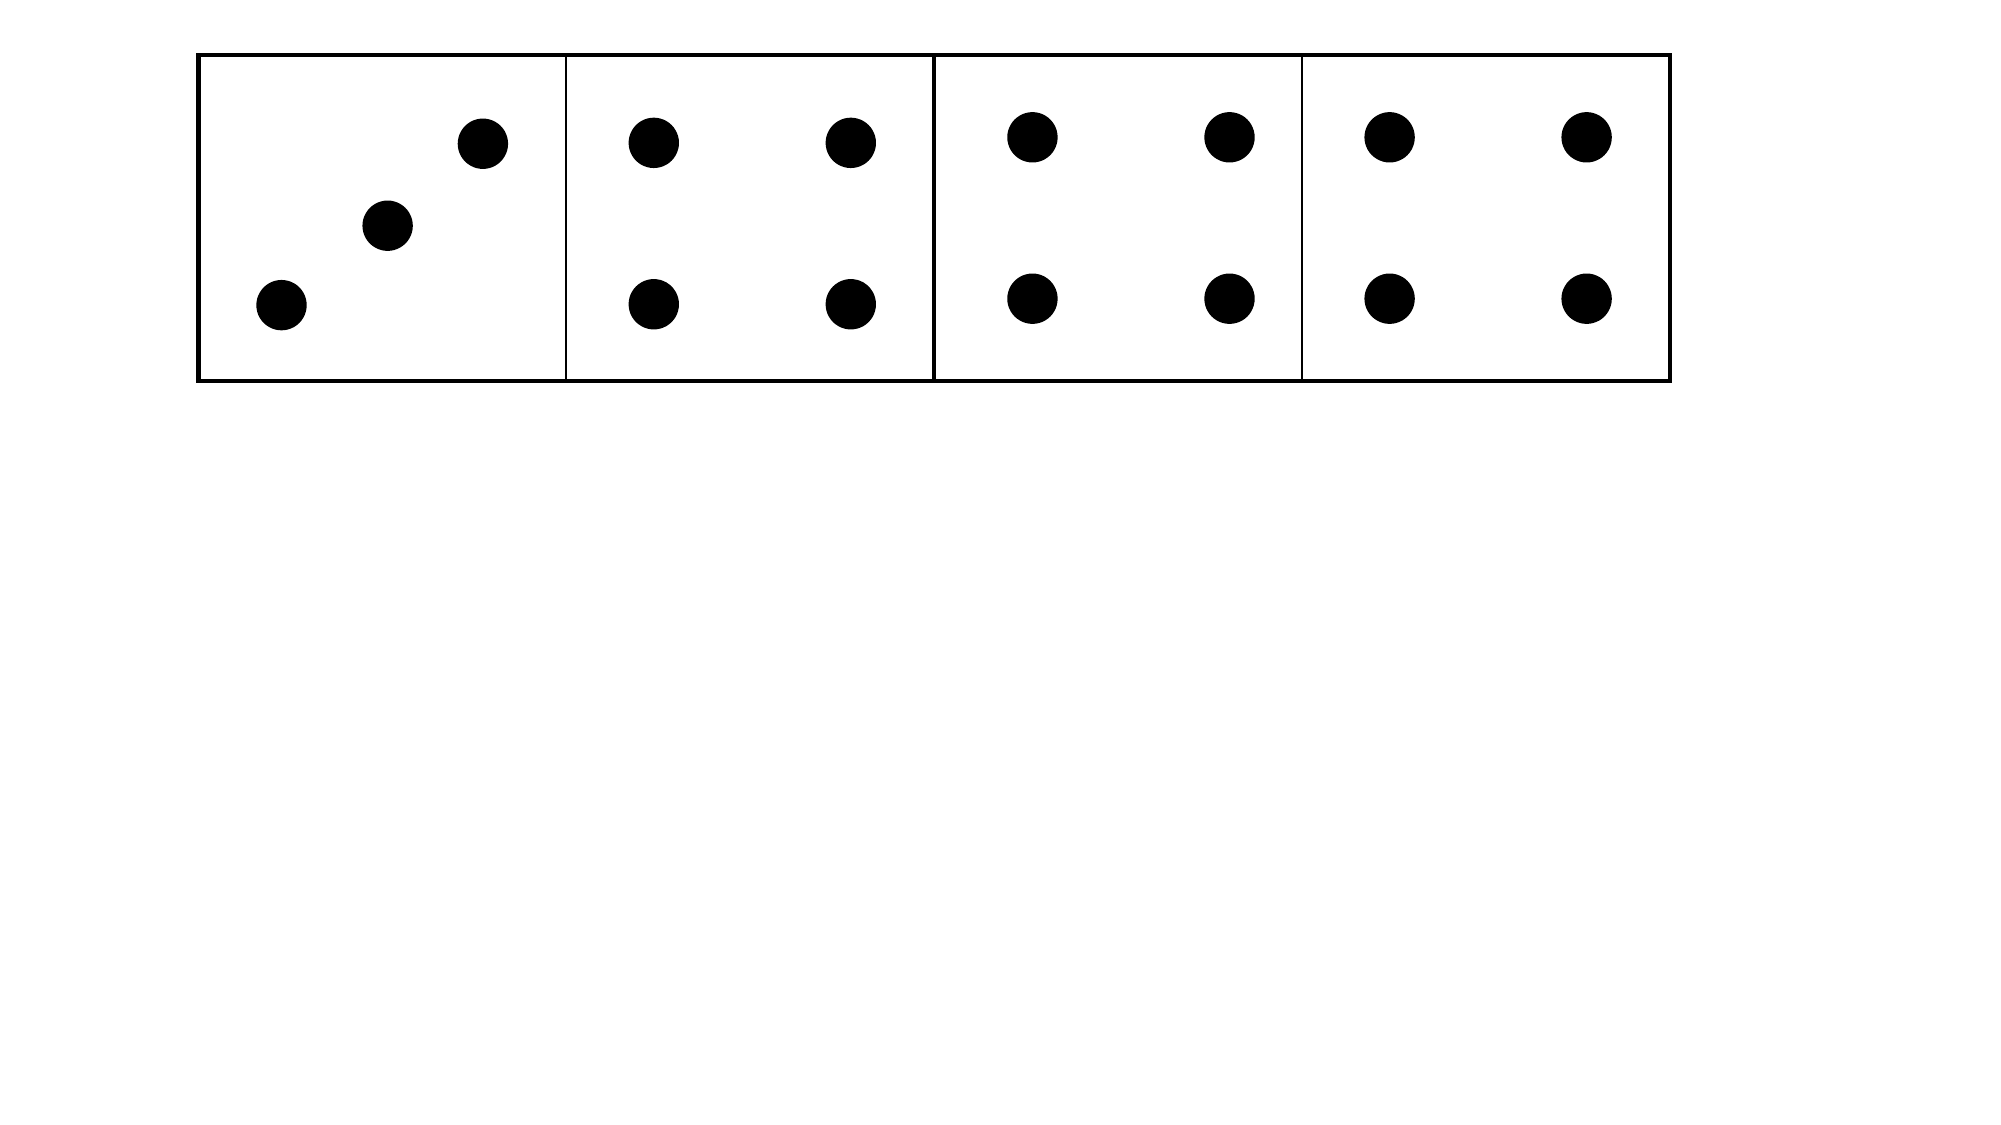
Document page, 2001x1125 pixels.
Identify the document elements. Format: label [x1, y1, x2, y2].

text_box [1204, 273, 1255, 324]
text_box [362, 200, 413, 251]
text_box [197, 54, 933, 382]
text_box [628, 117, 679, 169]
text_box [457, 118, 509, 169]
text_box [256, 279, 307, 331]
text_box [825, 279, 876, 330]
text_box [1561, 112, 1612, 163]
text_box [933, 54, 1671, 382]
text_box [1007, 273, 1058, 324]
text_box [1364, 273, 1415, 324]
text_box [1561, 273, 1612, 324]
text_box [628, 279, 679, 330]
text_box [1204, 112, 1255, 163]
text_box [825, 117, 876, 169]
text_box [1007, 112, 1058, 163]
text_box [1364, 112, 1415, 163]
